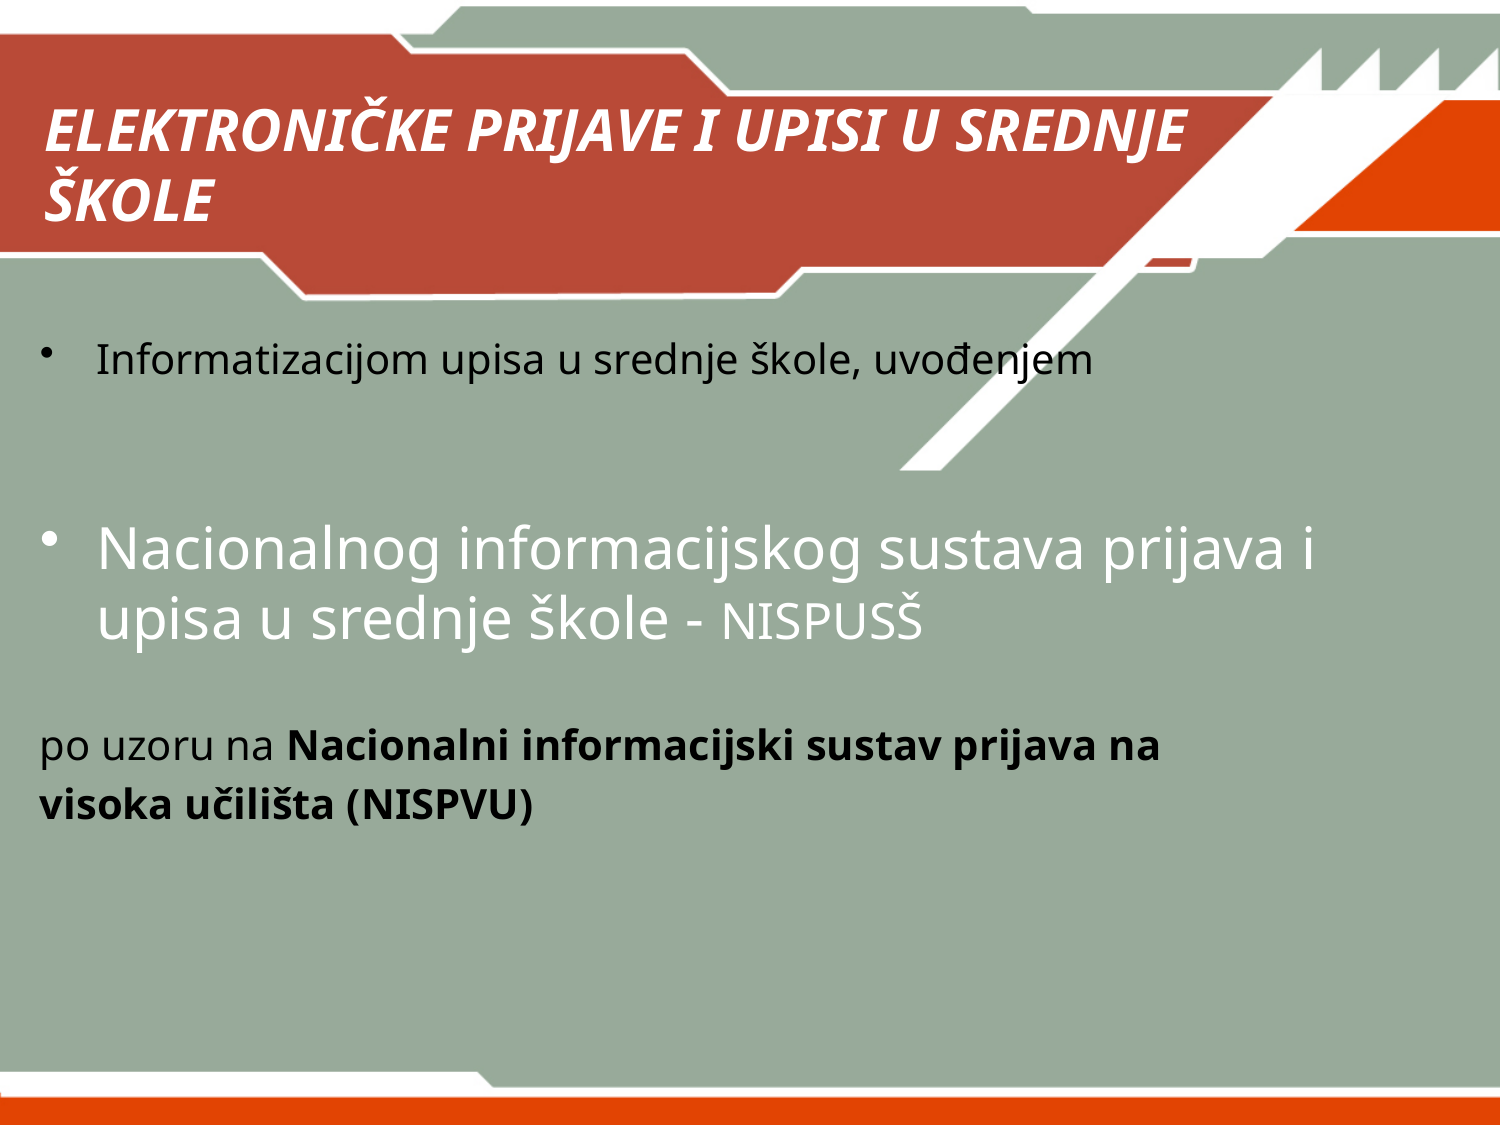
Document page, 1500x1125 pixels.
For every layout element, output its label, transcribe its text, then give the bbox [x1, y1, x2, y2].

picture [0, 0, 1500, 1125]
title ELEKTRONIČKE PRIJAVE I UPISI U SREDNJE ŠKOLE [29, 125, 1380, 271]
list Informatizacijom upisa u srednje škole, uvođenjem Nacionalnog informacijskog sustava prijava i upisa u srednje škole - NISPUSŠ po uzoru na Nacionalni informacijski sustav prijava na visoka učilišta (NISPVU) [24, 324, 1377, 1013]
